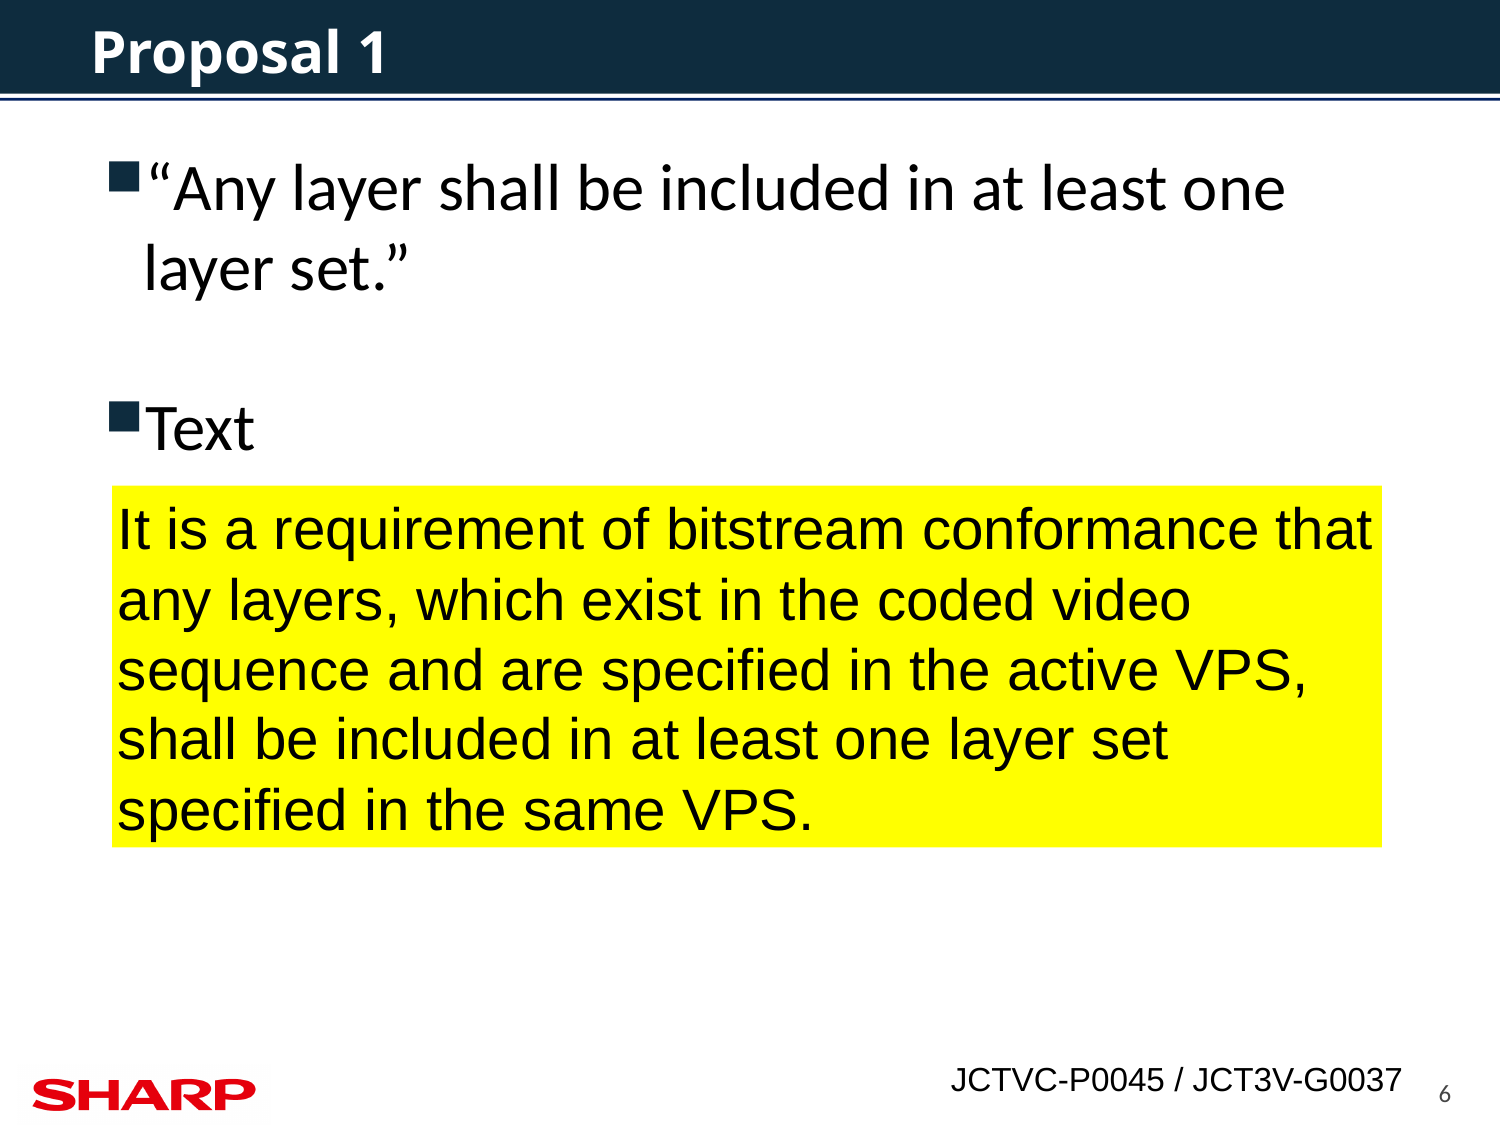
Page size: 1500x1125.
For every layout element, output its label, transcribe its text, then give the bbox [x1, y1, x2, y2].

text_box It is a requirement of bitstream conformance that any layers, which exist in the coded video sequence and are specified in the active VPS, shall be included in at least one layer set specified in the same VPS. [112, 485, 1382, 848]
title Proposal 1 [74, 15, 1426, 85]
picture [17, 1064, 271, 1125]
slide_number 6 [1345, 1062, 1467, 1108]
list “Any layer shall be included in at least one layer set.” Text [74, 128, 1426, 1051]
